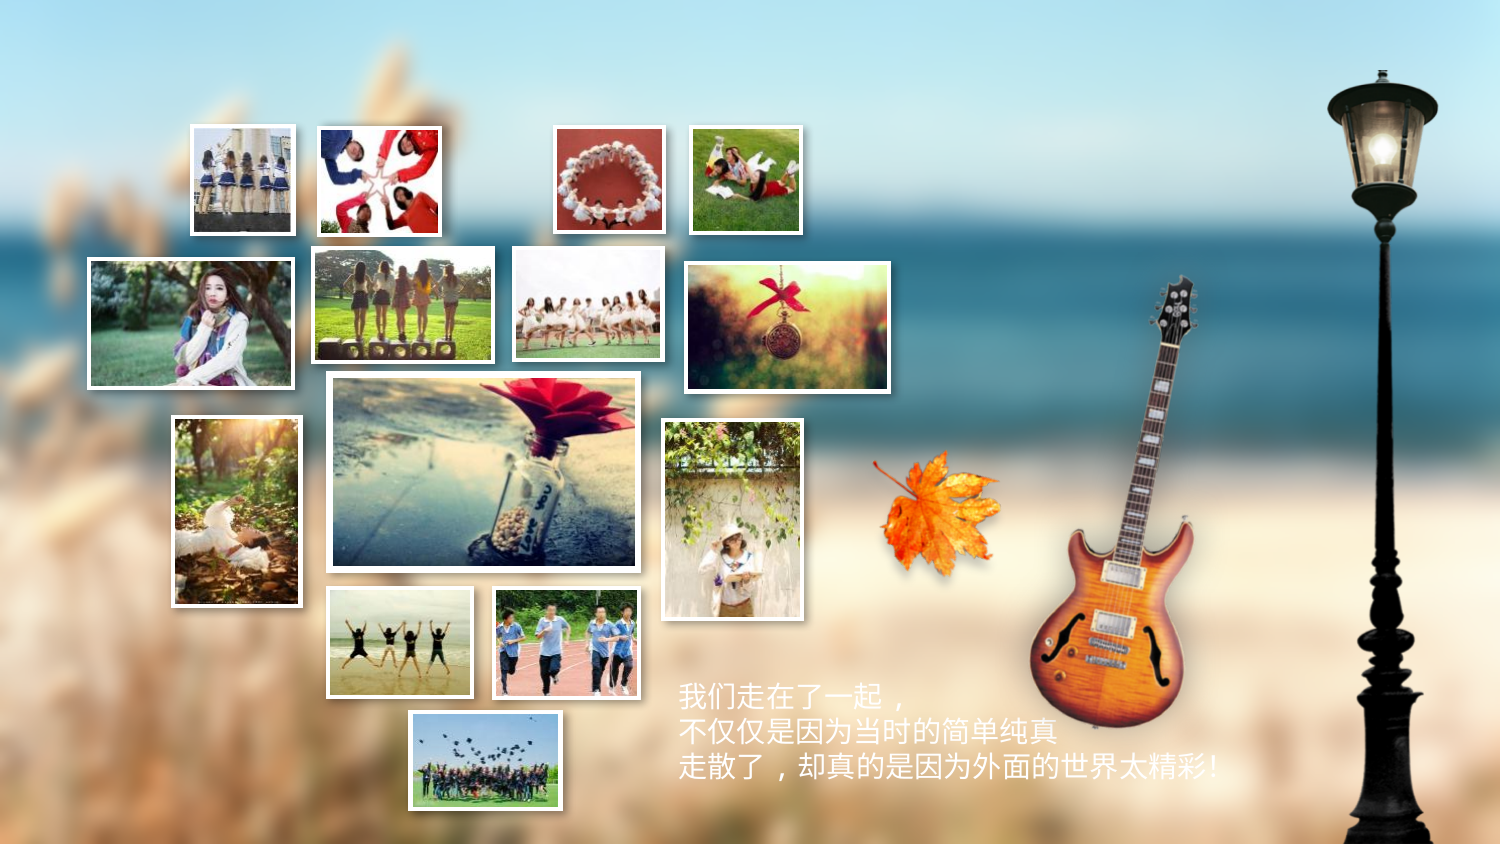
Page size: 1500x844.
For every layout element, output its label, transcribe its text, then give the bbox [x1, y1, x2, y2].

text_box 我们走在了一起, 不仅仅是因为当时的简单纯真 走散了,却真的是因为外面的世界太精彩！ [663, 670, 1326, 826]
picture [0, 0, 1500, 844]
